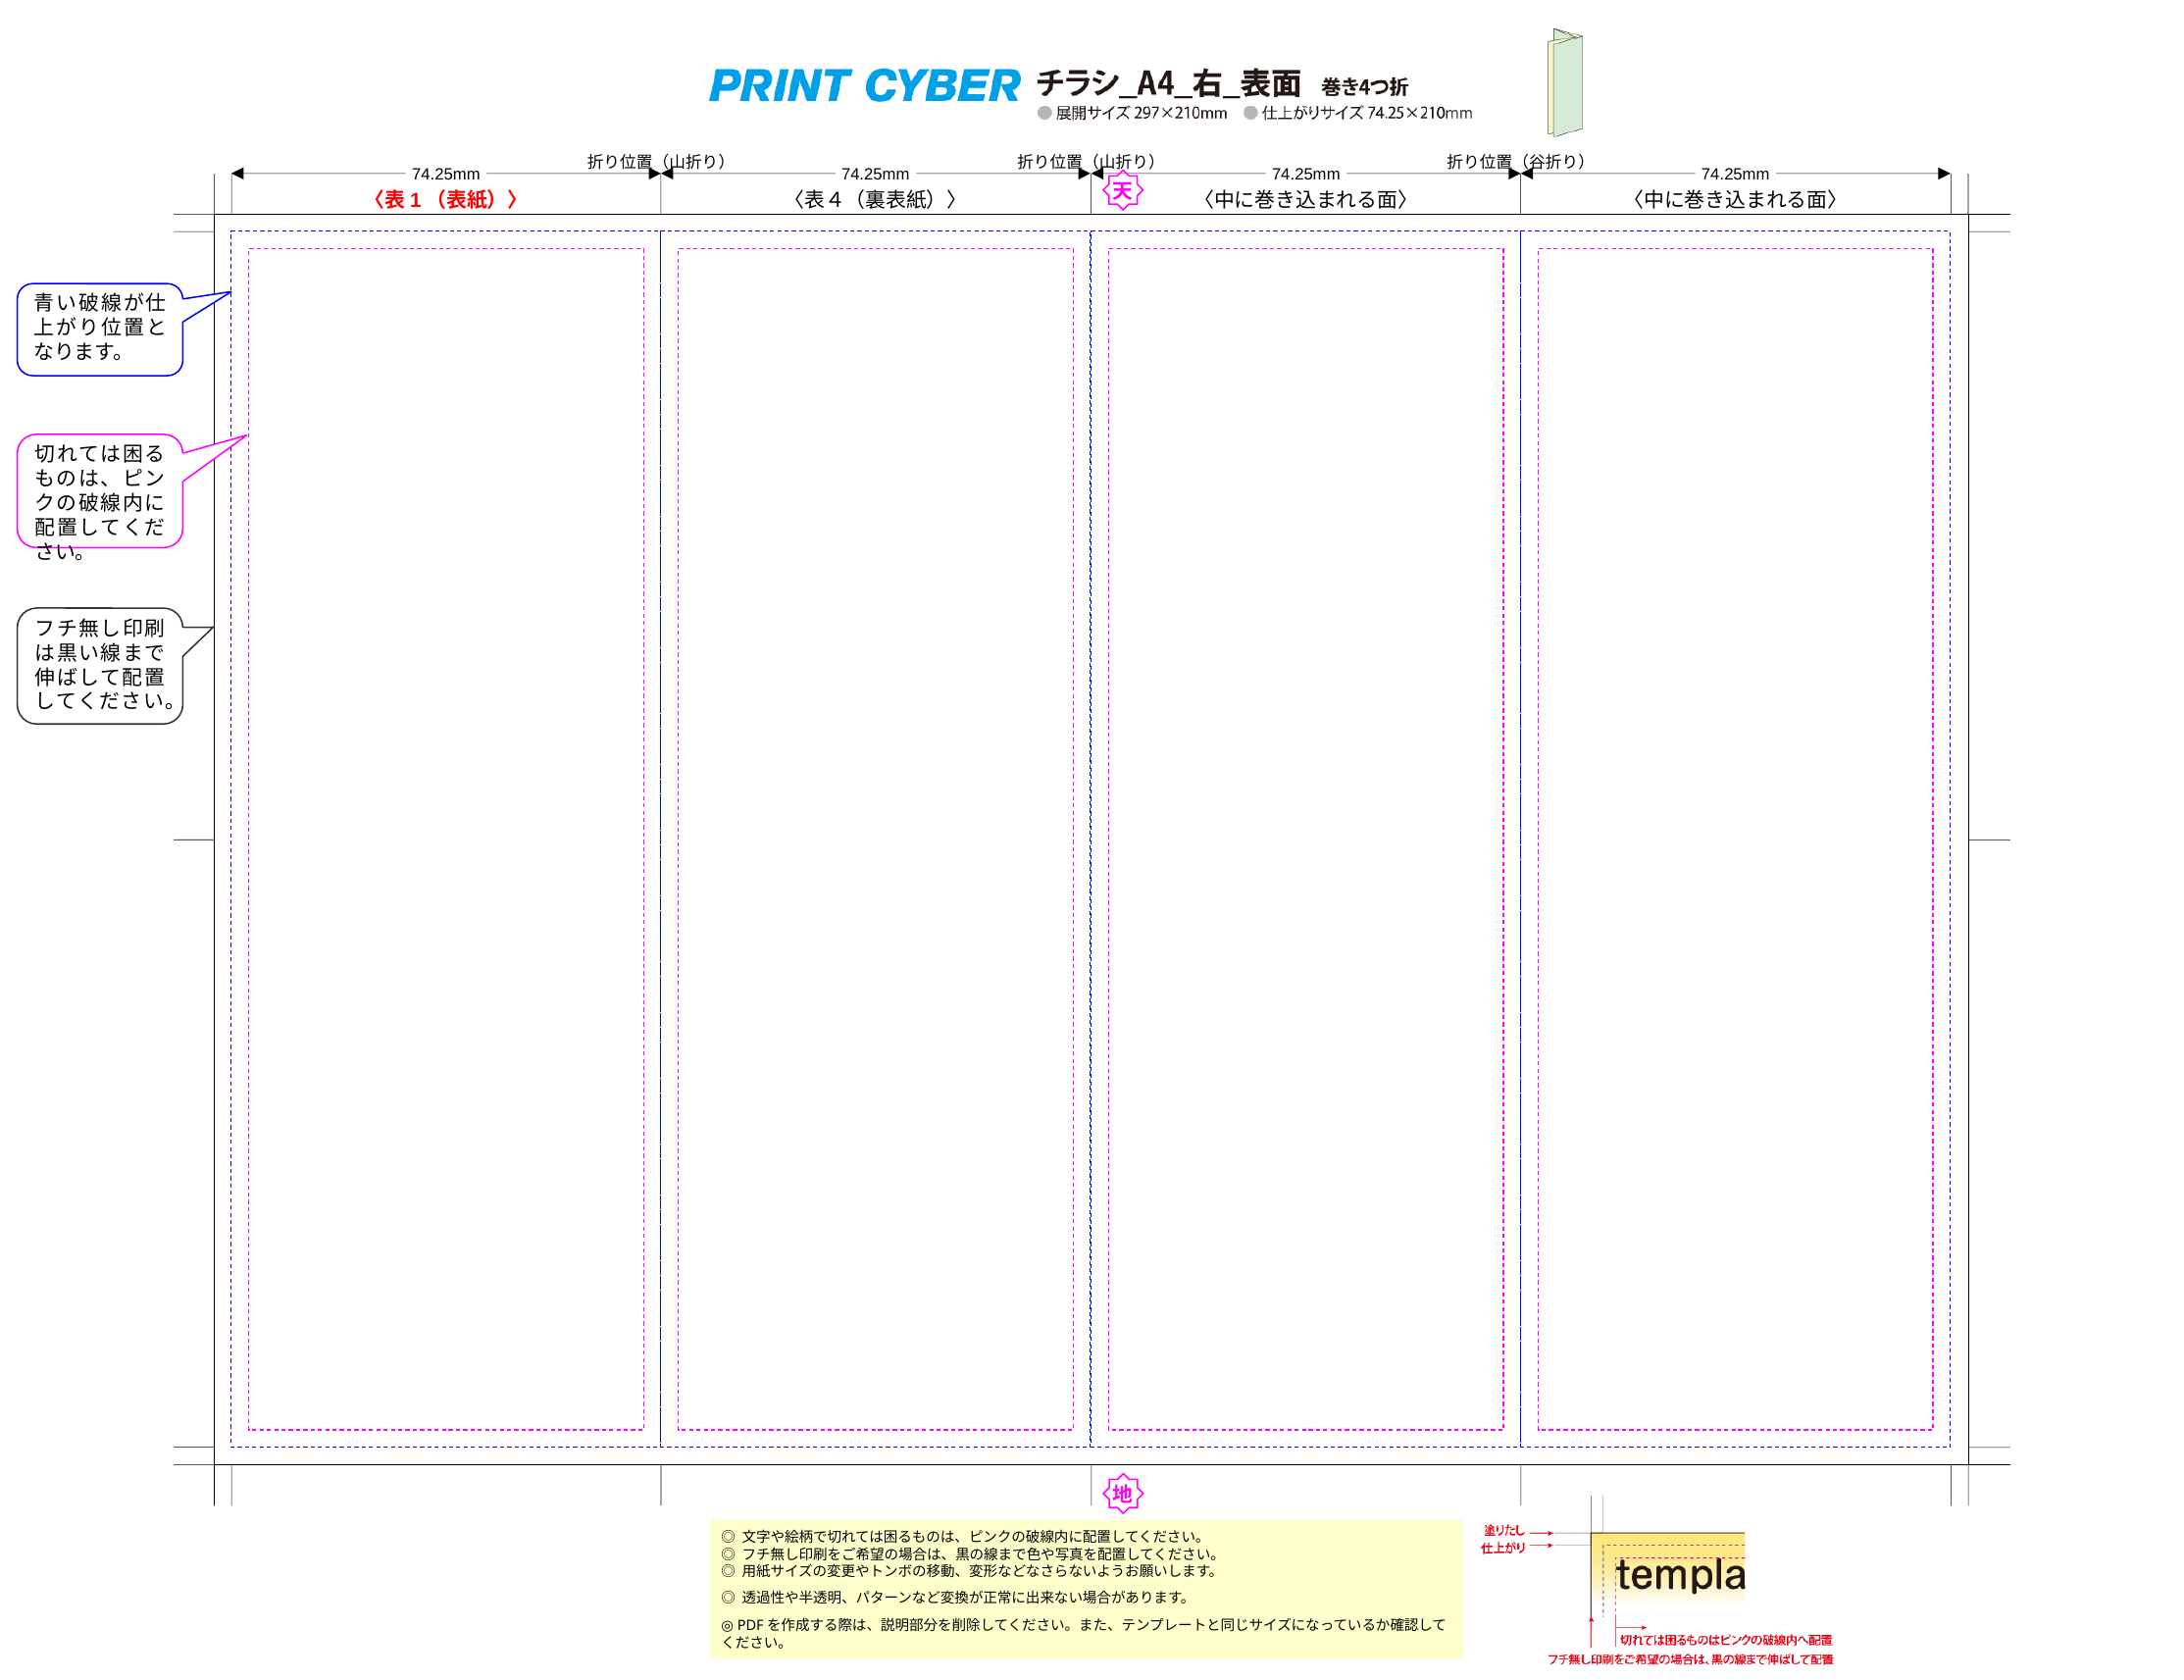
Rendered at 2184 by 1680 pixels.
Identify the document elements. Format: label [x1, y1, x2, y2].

picture [1481, 1496, 1834, 1668]
picture [723, 76, 732, 83]
picture [709, 28, 1583, 137]
